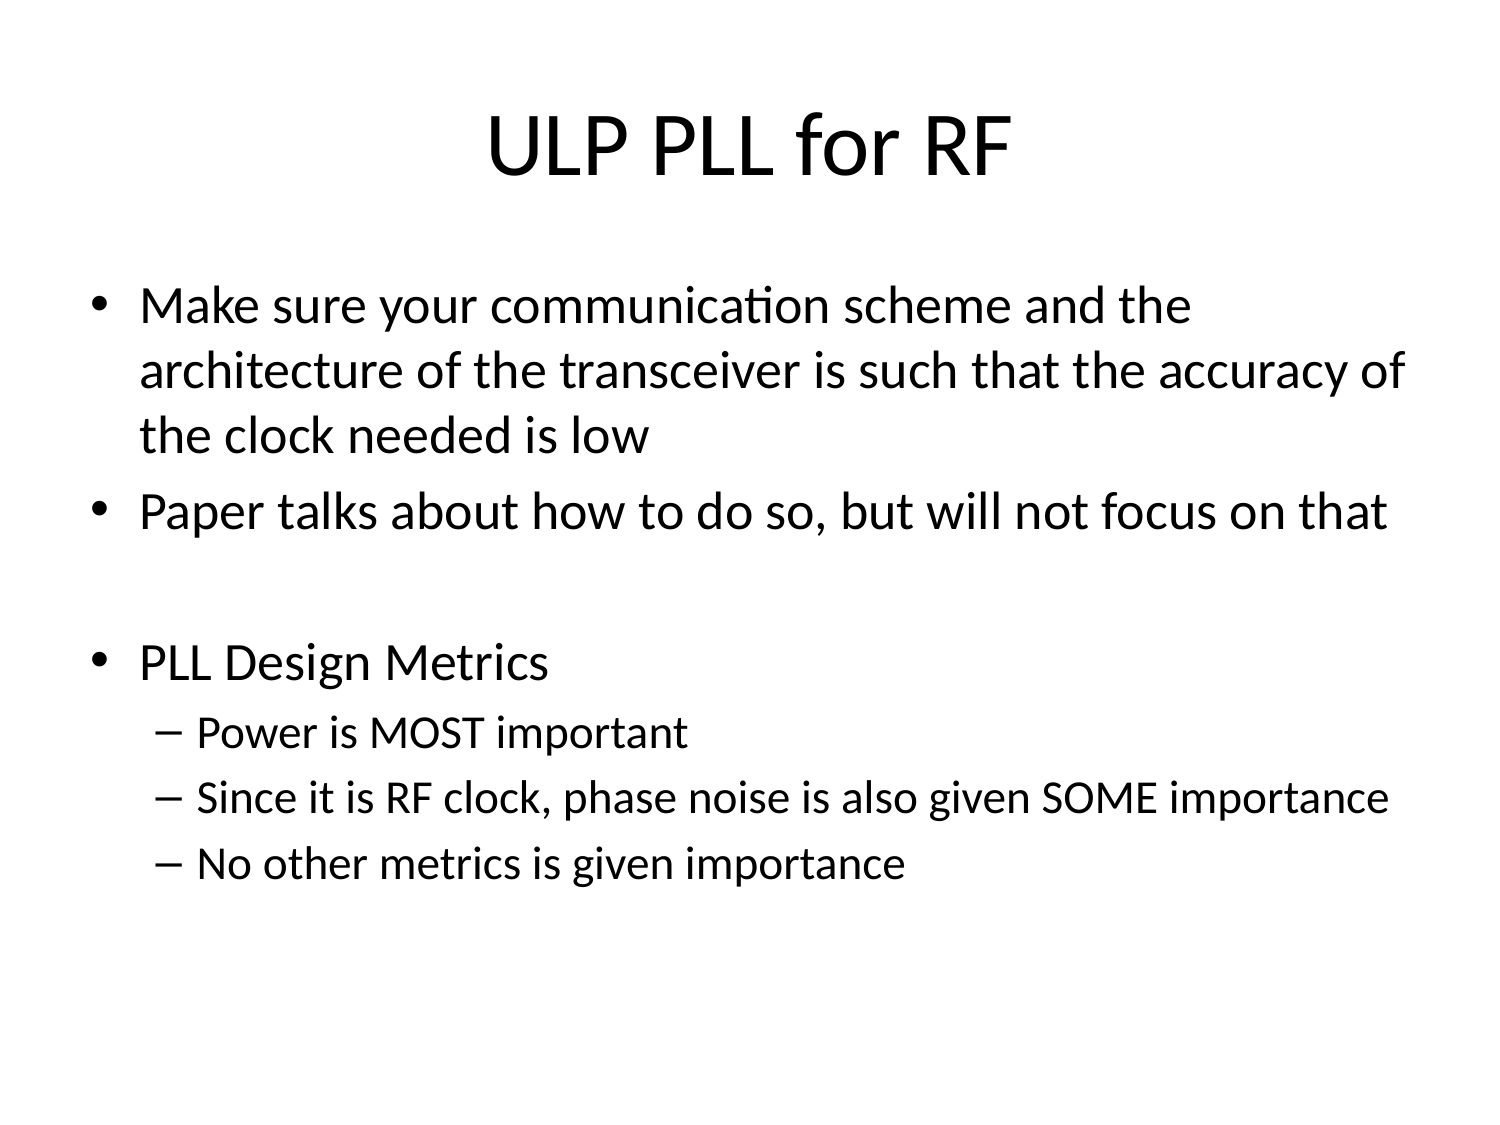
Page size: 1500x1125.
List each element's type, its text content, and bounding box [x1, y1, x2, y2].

title ULP PLL for RF [75, 45, 1425, 233]
list Make sure your communication scheme and the architecture of the transceiver is such that the accuracy of the clock needed is low Paper talks about how to do so, but will not focus on that PLL Design Metrics Power is MOST important Since it is RF clock, phase noise is also given SOME importance No other metrics is given importance [75, 262, 1425, 1005]
